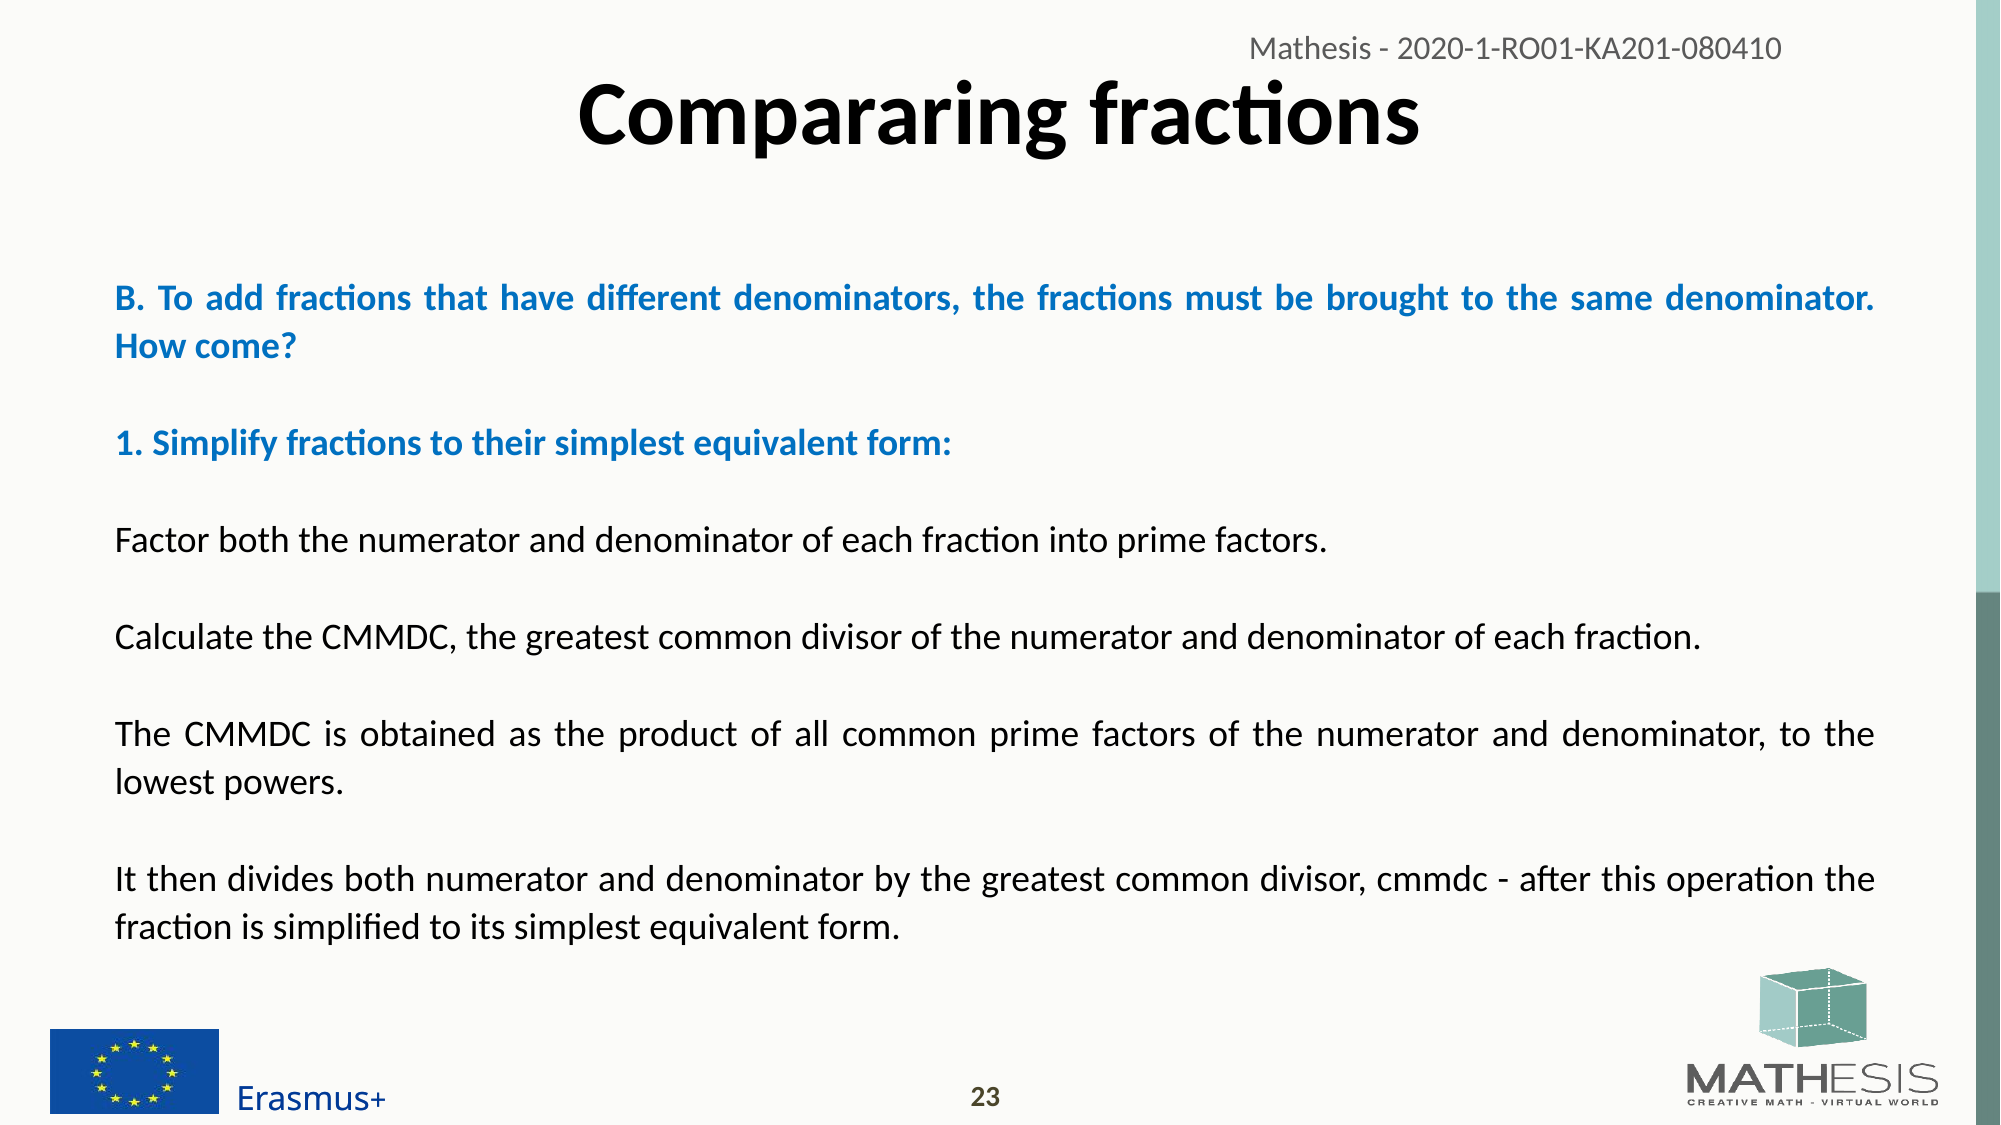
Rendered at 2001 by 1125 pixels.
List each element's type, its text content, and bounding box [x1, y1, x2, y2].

title Compararing fractions [99, 45, 1900, 233]
picture [50, 1029, 219, 1114]
list B. To add fractions that have different denominators, the fractions must be brought to the same denominator. How come? 1. Simplify fractions to their simplest equivalent form: Factor both the numerator and denominator of each fraction into prime factors. Calculate the CMMDC, the greatest common divisor of the numerator and denominator of each fraction. The CMMDC is obtained as the product of all common prime factors of the numerator and denominator, to the lowest powers. It then divides both numerator and denominator by the greatest common divisor, cmmdc - after this operation the fraction is simplified to its simplest equivalent form. [99, 262, 1900, 1005]
